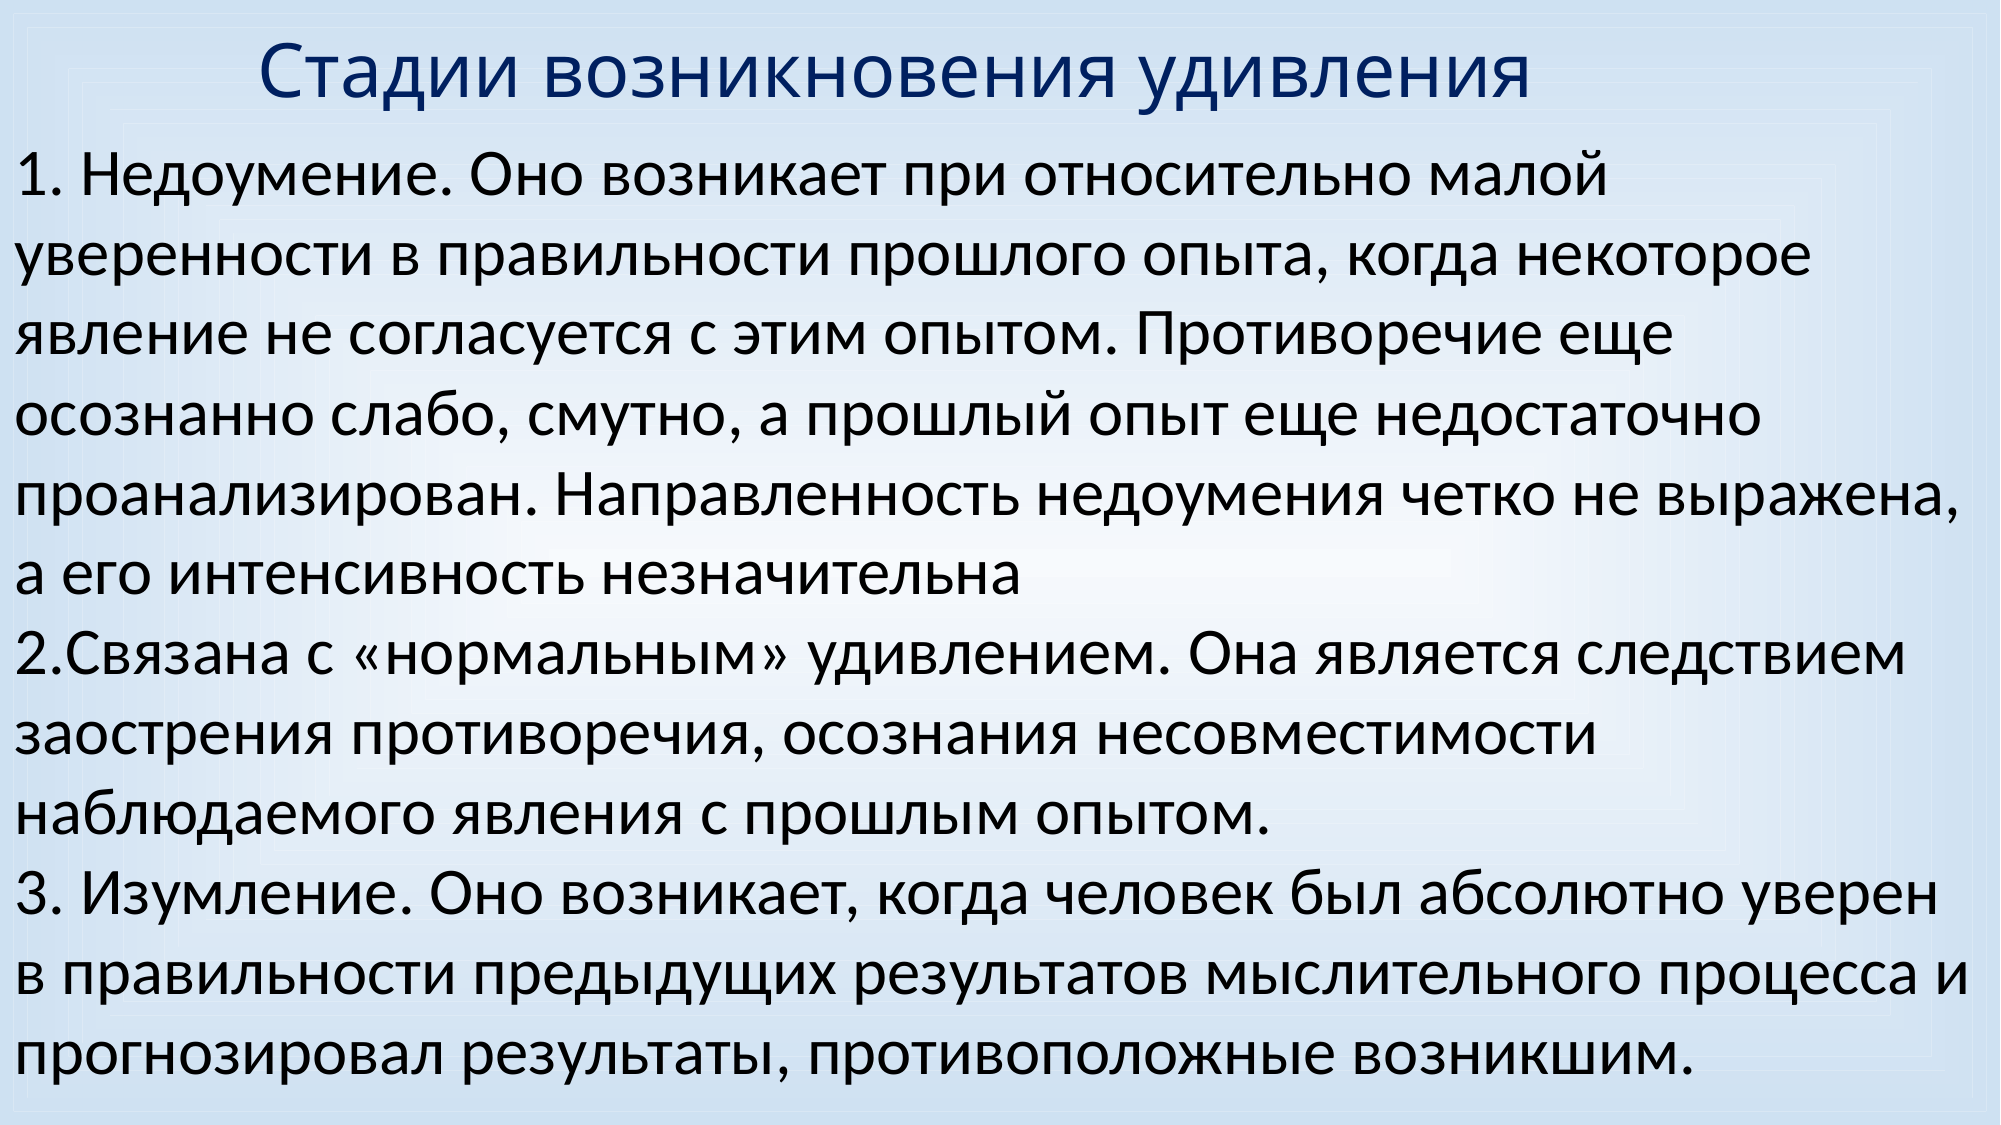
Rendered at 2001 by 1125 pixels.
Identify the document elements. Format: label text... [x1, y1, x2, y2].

text_box 1. Недоумение. Оно возникает при относительно малой уверенности в правильности прошлого опыта, когда некоторое явление не согласуется с этим опытом. Противоречие еще осознанно слабо, смутно, а прошлый опыт еще недостаточно проанализирован. Направленность недоумения четко не выражена, а его интенсивность незначительна 2.Связана с «нормальным» удивлением. Она является следствием заострения противоречия, осознания несовместимости наблюдаемого явления с прошлым опытом. 3. Изумление. Оно возникает, когда человек был абсолютно уверен в правильности предыдущих результатов мыслительного процесса и прогнозировал результаты, противоположные возникшим. [0, 121, 2000, 1096]
text_box Стадии возникновения удивления [242, 15, 1758, 120]
